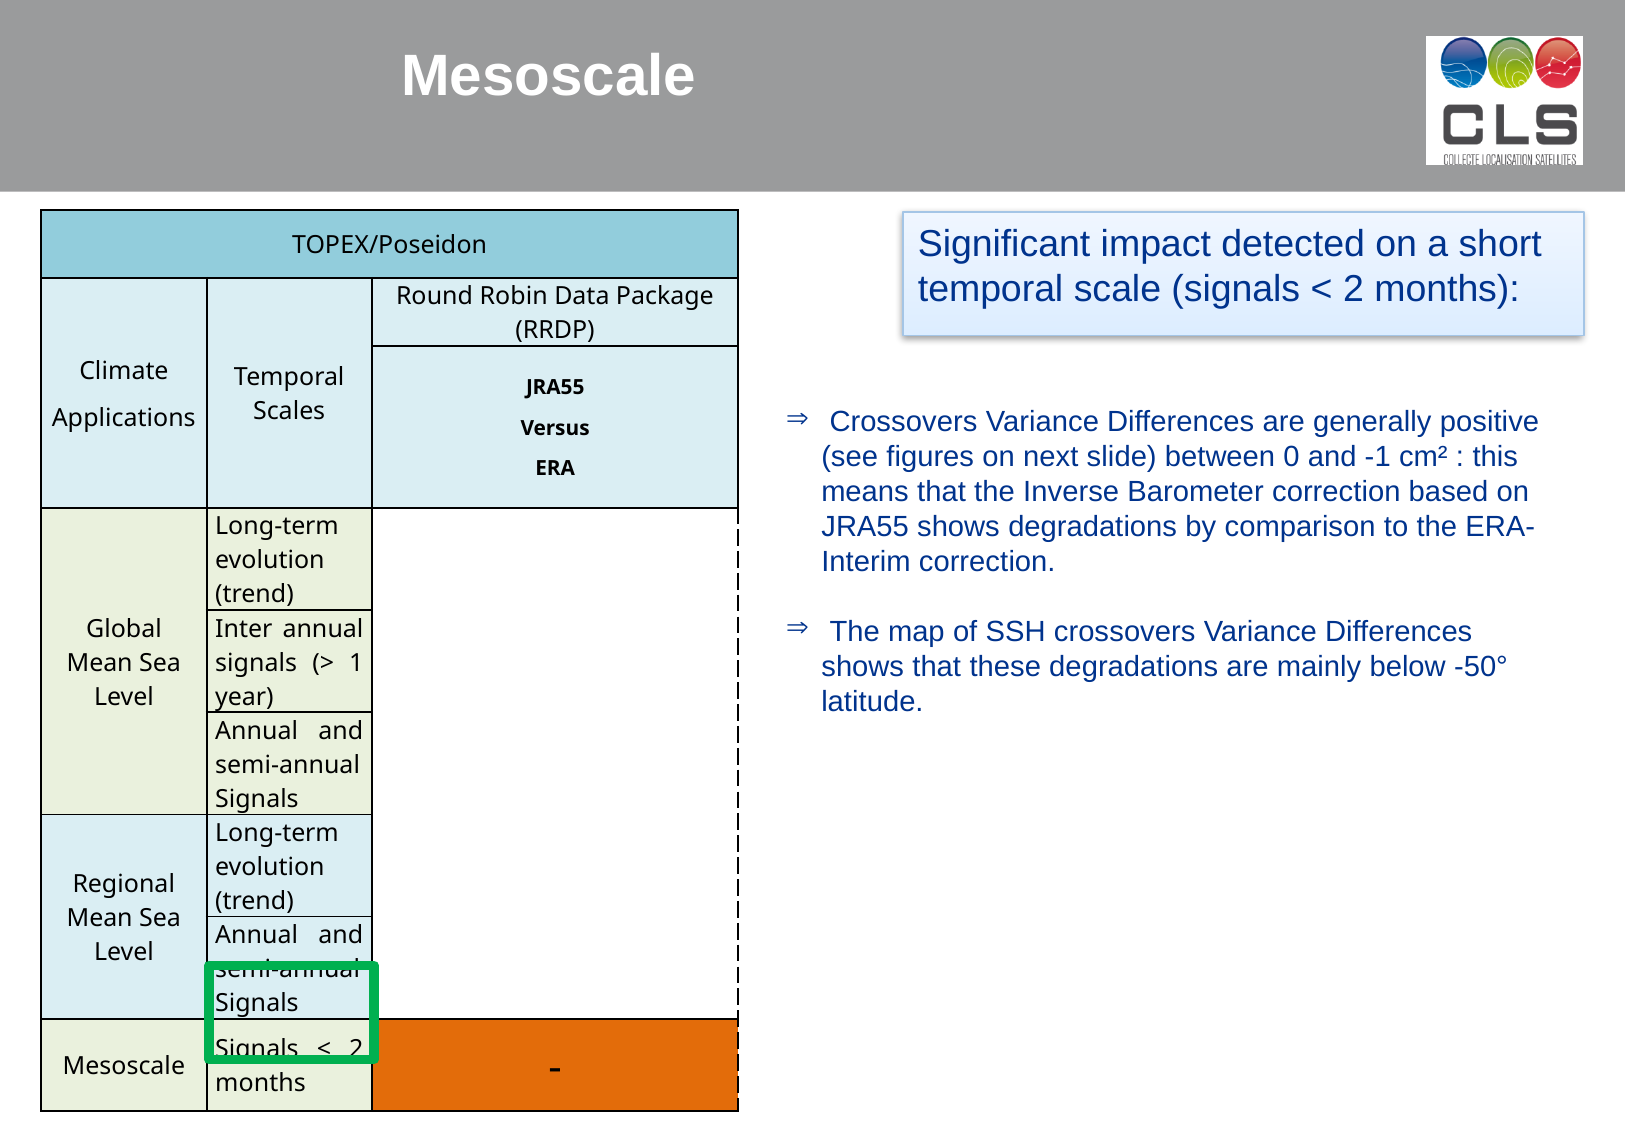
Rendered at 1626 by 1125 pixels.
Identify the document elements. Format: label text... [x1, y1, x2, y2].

table_cell Round Robin Data Package (RRDP) [373, 279, 737, 345]
table_cell Annual and semi-annual Signals [208, 917, 371, 963]
text_box Mesoscale [386, 40, 1162, 119]
table_cell Mesoscale [42, 1020, 206, 1110]
text_box Significant impact detected on a short temporal scale (signals < 2 months): [902, 211, 1585, 336]
table_cell - [373, 1020, 738, 1110]
table_cell JRA55 Versus ERA [373, 347, 737, 507]
table_cell [373, 509, 738, 1018]
table_cell Regional Mean Sea Level [42, 815, 206, 1018]
table_cell Climate Applications [42, 279, 206, 507]
table_header TOPEX/Poseidon [42, 211, 737, 277]
table_cell Global Mean Sea Level [42, 509, 206, 814]
table_cell Inter annual signals (> 1 year) [208, 611, 371, 711]
picture [1426, 36, 1583, 165]
table_cell Annual and semi-annual Signals [208, 713, 371, 814]
table_cell Signals < 2 months [208, 1062, 371, 1110]
table_cell Long-term evolution (trend) [208, 815, 371, 916]
text_box [207, 963, 376, 1062]
table_cell Long-term evolution (trend) [208, 509, 371, 609]
table_cell Temporal Scales [208, 279, 371, 507]
text_box Crossovers Variance Differences are generally positive (see figures on next slide) between 0 and -1 cm² : this means that the Inverse Barometer correction based on JRA55 shows degradations by comparison to the ERA-Interim correction. The map of SSH crossovers Variance Differences shows that these degradations are mainly below -50° latitude. [771, 325, 1560, 725]
